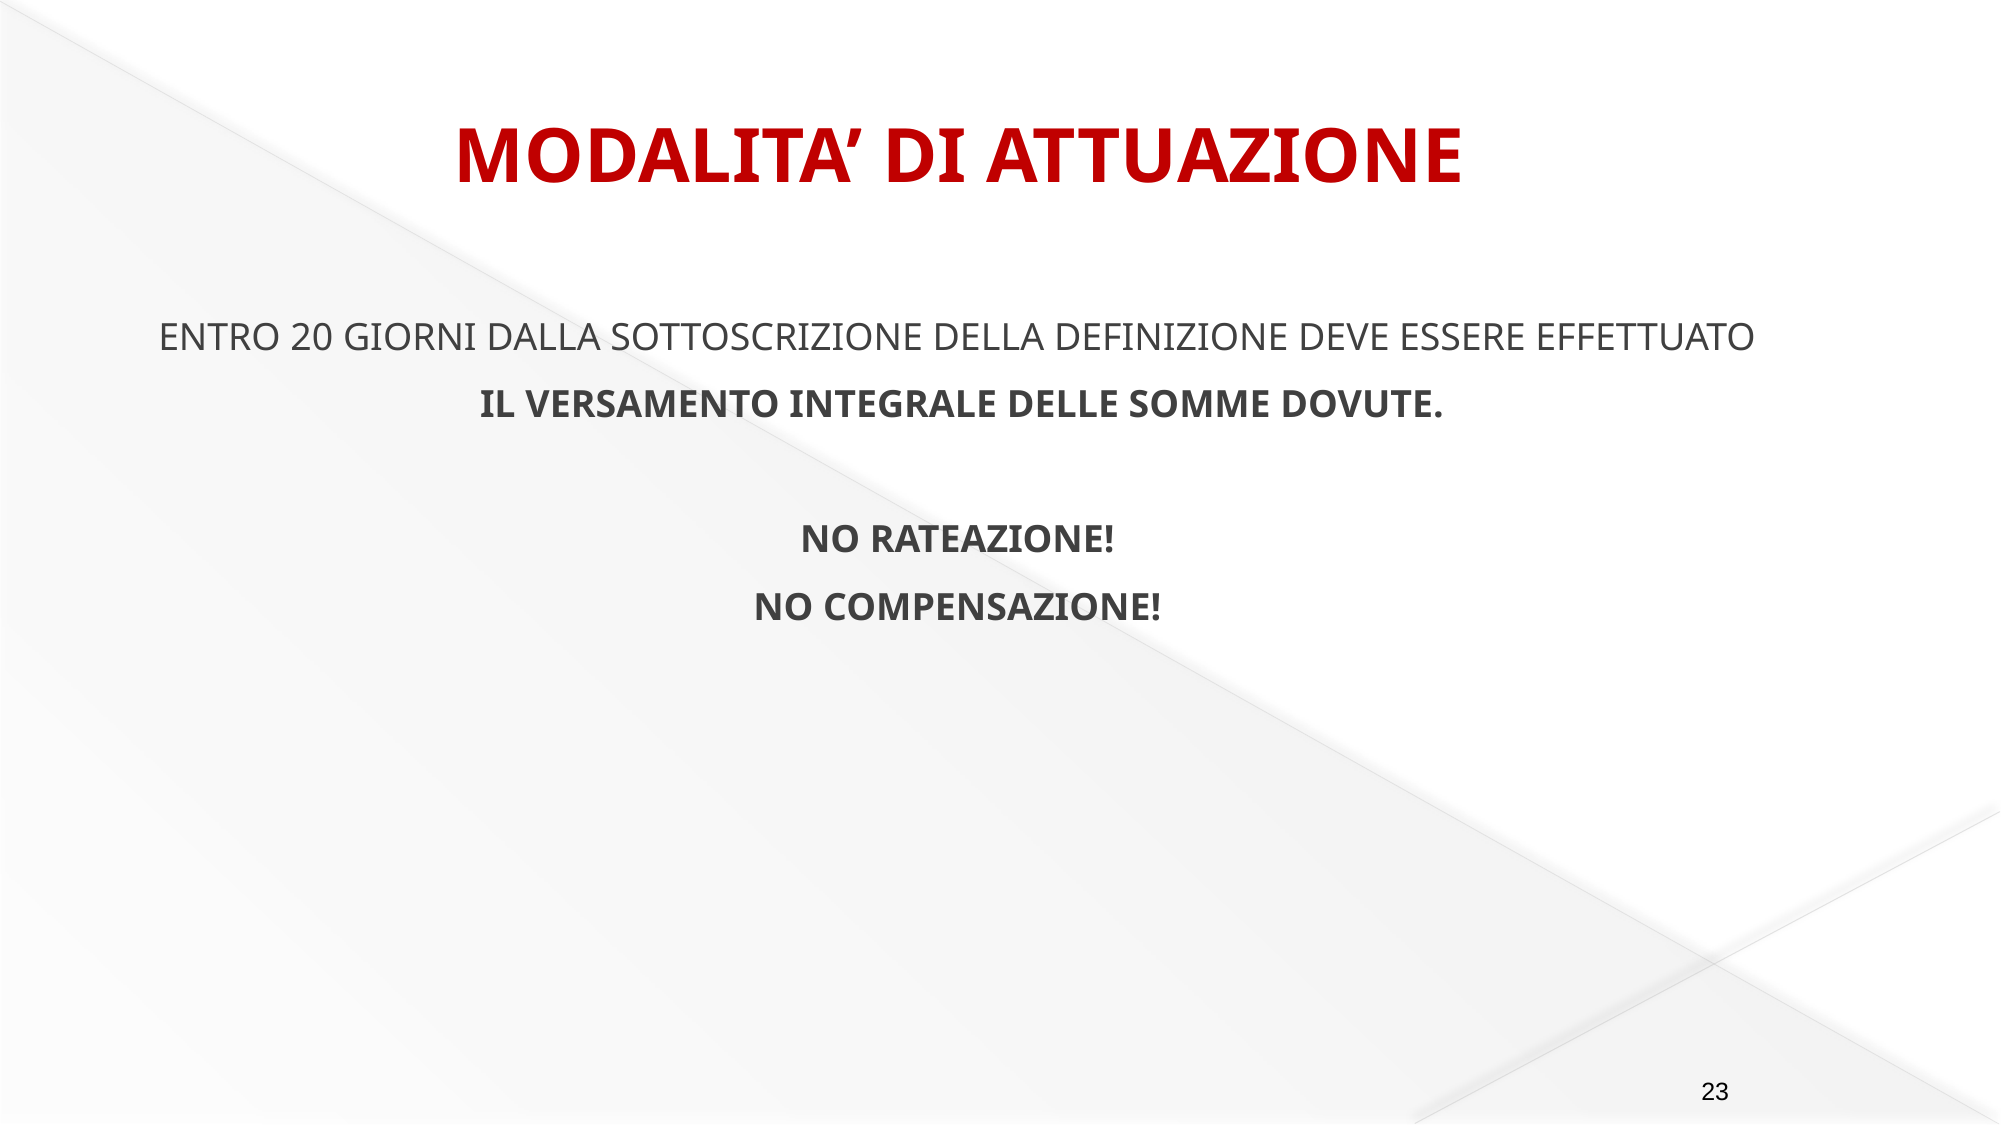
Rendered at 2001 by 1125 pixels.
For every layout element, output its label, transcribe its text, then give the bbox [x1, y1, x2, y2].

text_box ENTRO 20 GIORNI DALLA SOTTOSCRIZIONE DELLA DEFINIZIONE DEVE ESSERE EFFETTUATO IL VERSAMENTO INTEGRALE DELLE SOMME DOVUTE. NO RATEAZIONE! NO COMPENSAZIONE! [111, 282, 1804, 992]
slide_number 23 [1660, 1063, 1771, 1113]
text_box MODALITA’ DI ATTUAZIONE [111, 99, 1827, 268]
